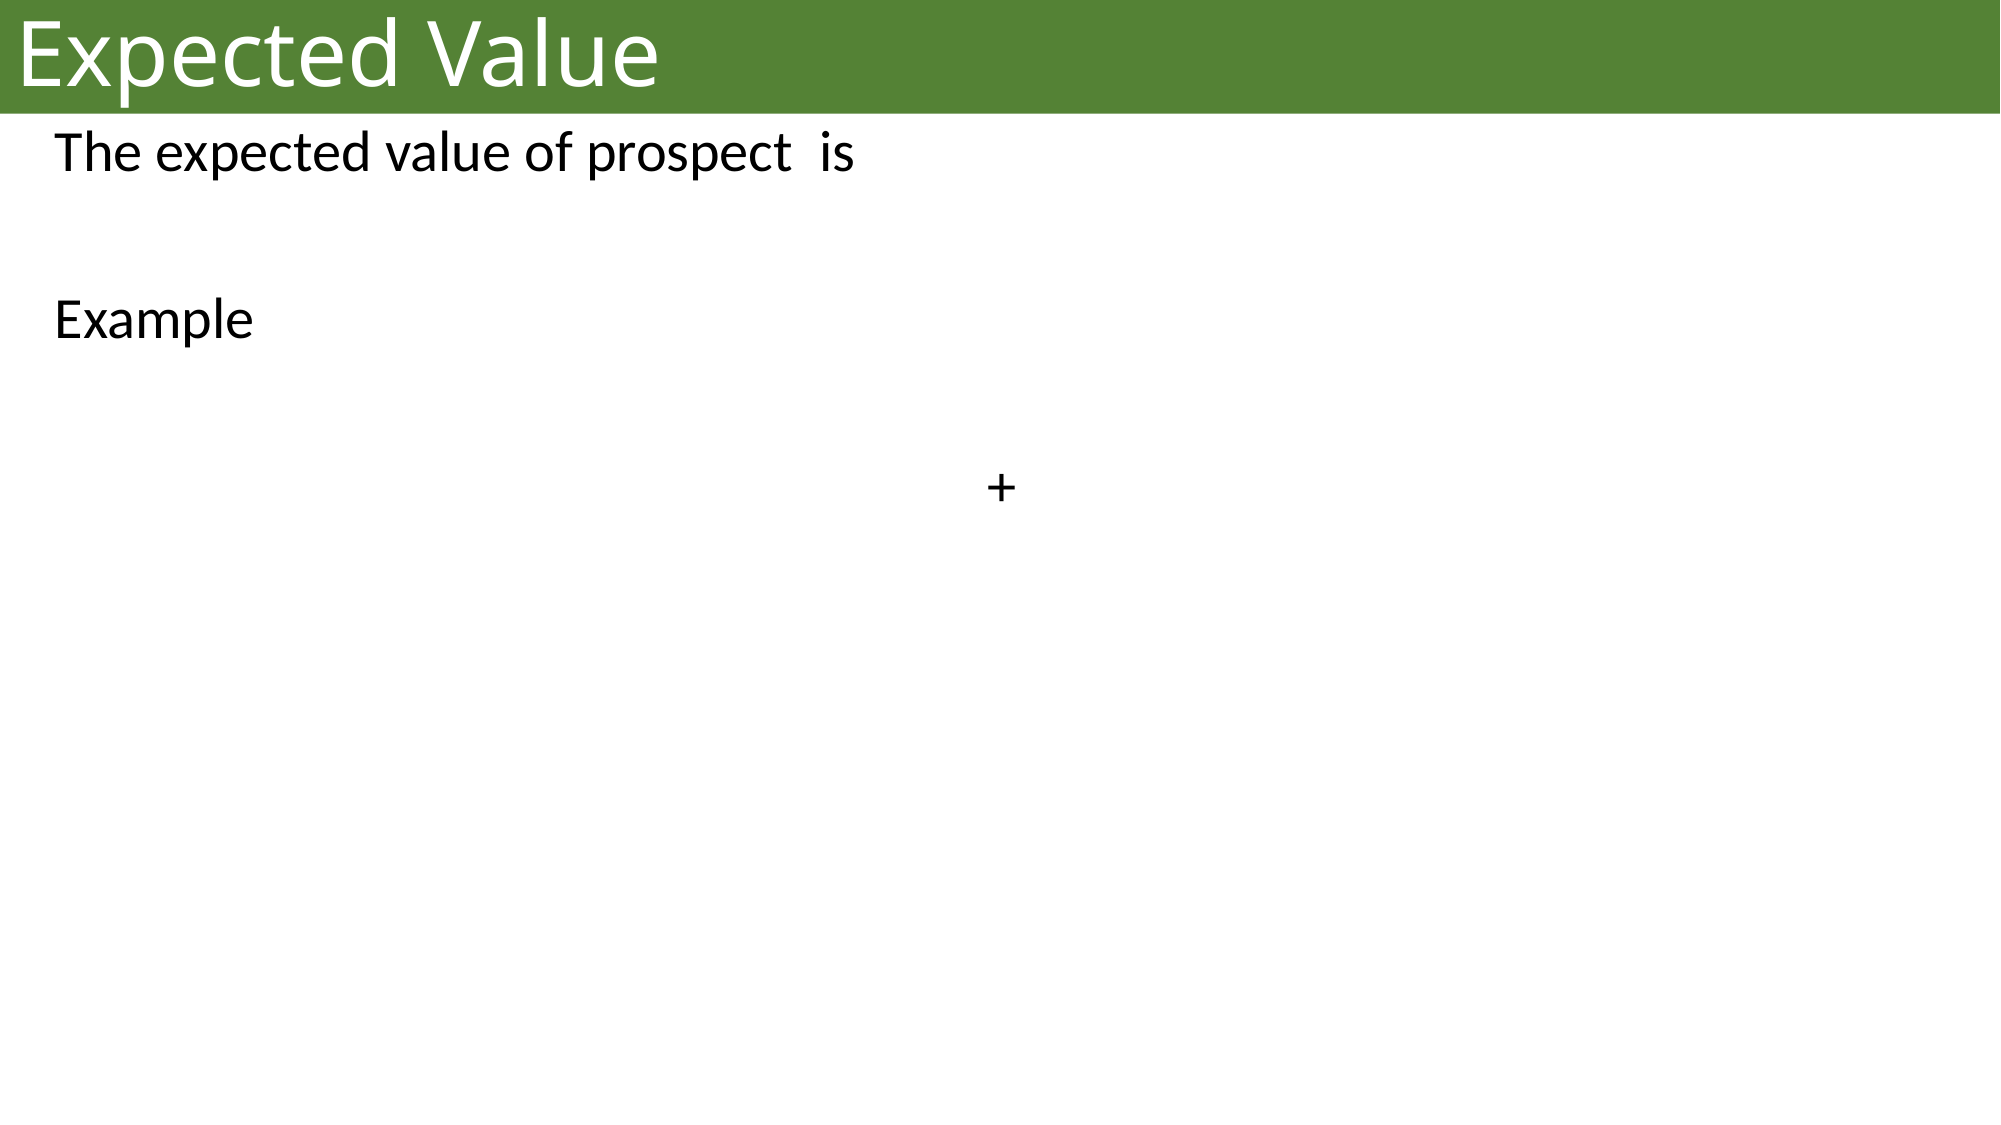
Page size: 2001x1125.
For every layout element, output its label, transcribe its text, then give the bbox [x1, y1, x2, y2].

title Expected Value [0, 0, 2000, 114]
